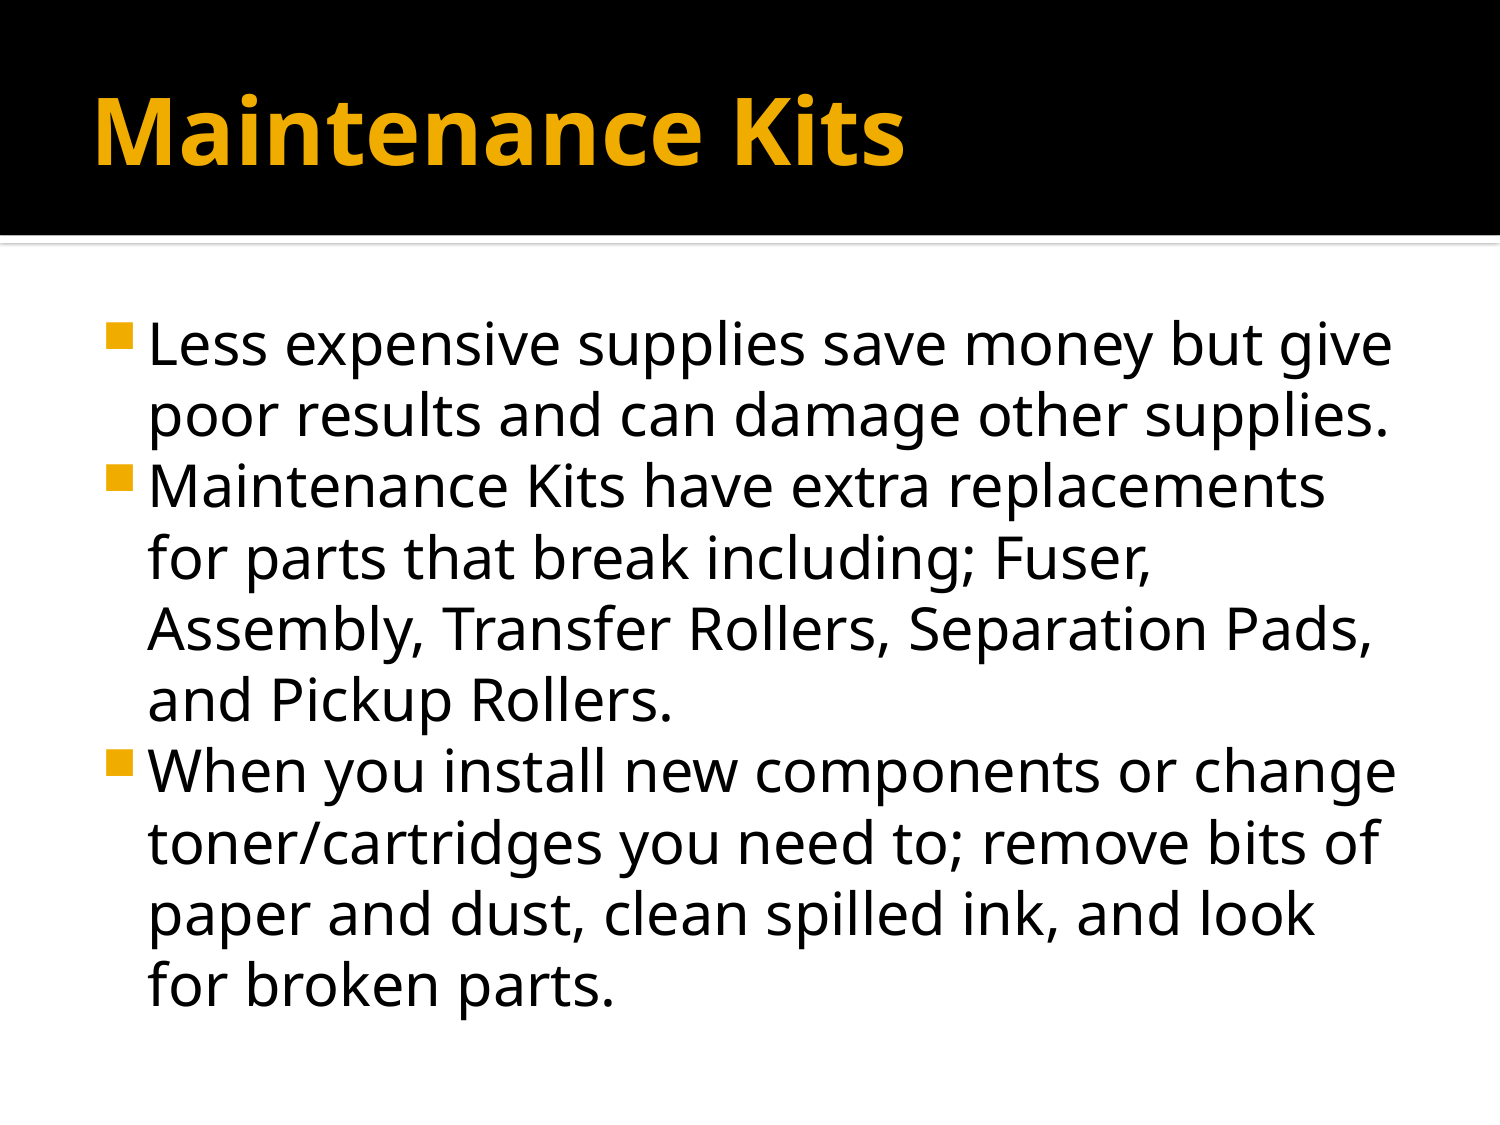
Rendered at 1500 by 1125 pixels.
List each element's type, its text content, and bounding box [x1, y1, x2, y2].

title Maintenance Kits [75, 25, 1425, 231]
list Less expensive supplies save money but give poor results and can damage other supplies. Maintenance Kits have extra replacements for parts that break including; Fuser, Assembly, Transfer Rollers, Separation Pads, and Pickup Rollers. When you install new components or change toner/cartridges you need to; remove bits of paper and dust, clean spilled ink, and look for broken parts. [75, 291, 1425, 1075]
